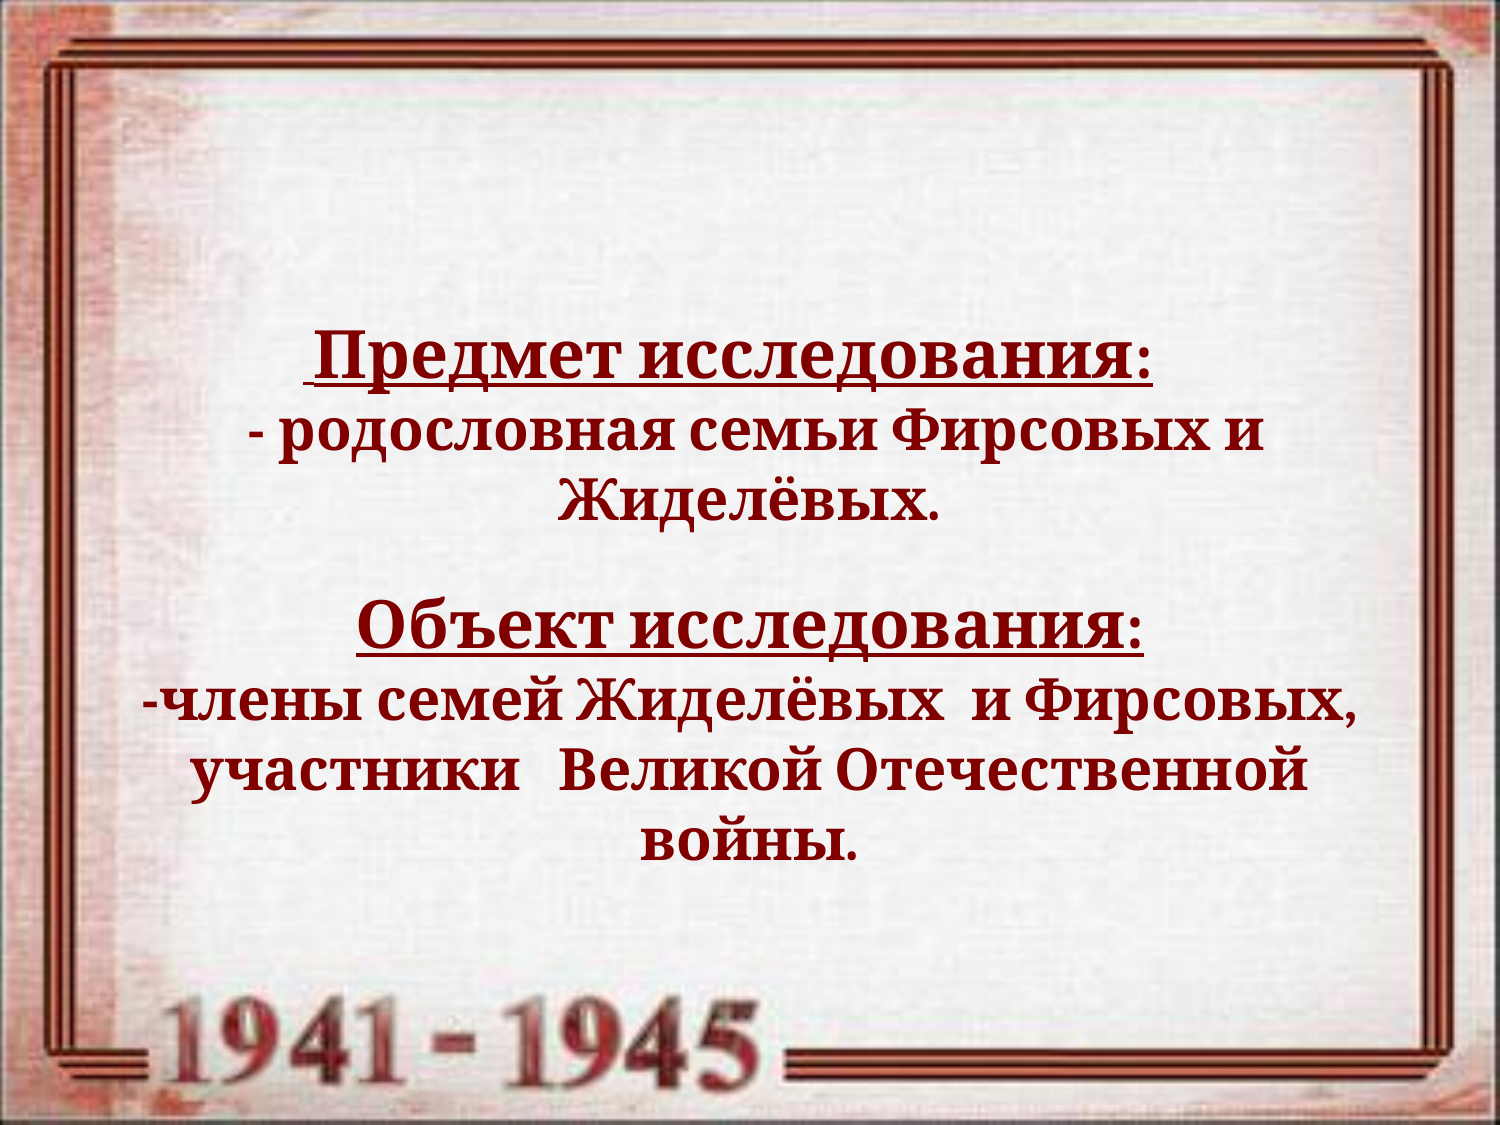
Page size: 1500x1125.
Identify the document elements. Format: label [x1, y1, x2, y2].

list [0, 0, 1500, 1125]
